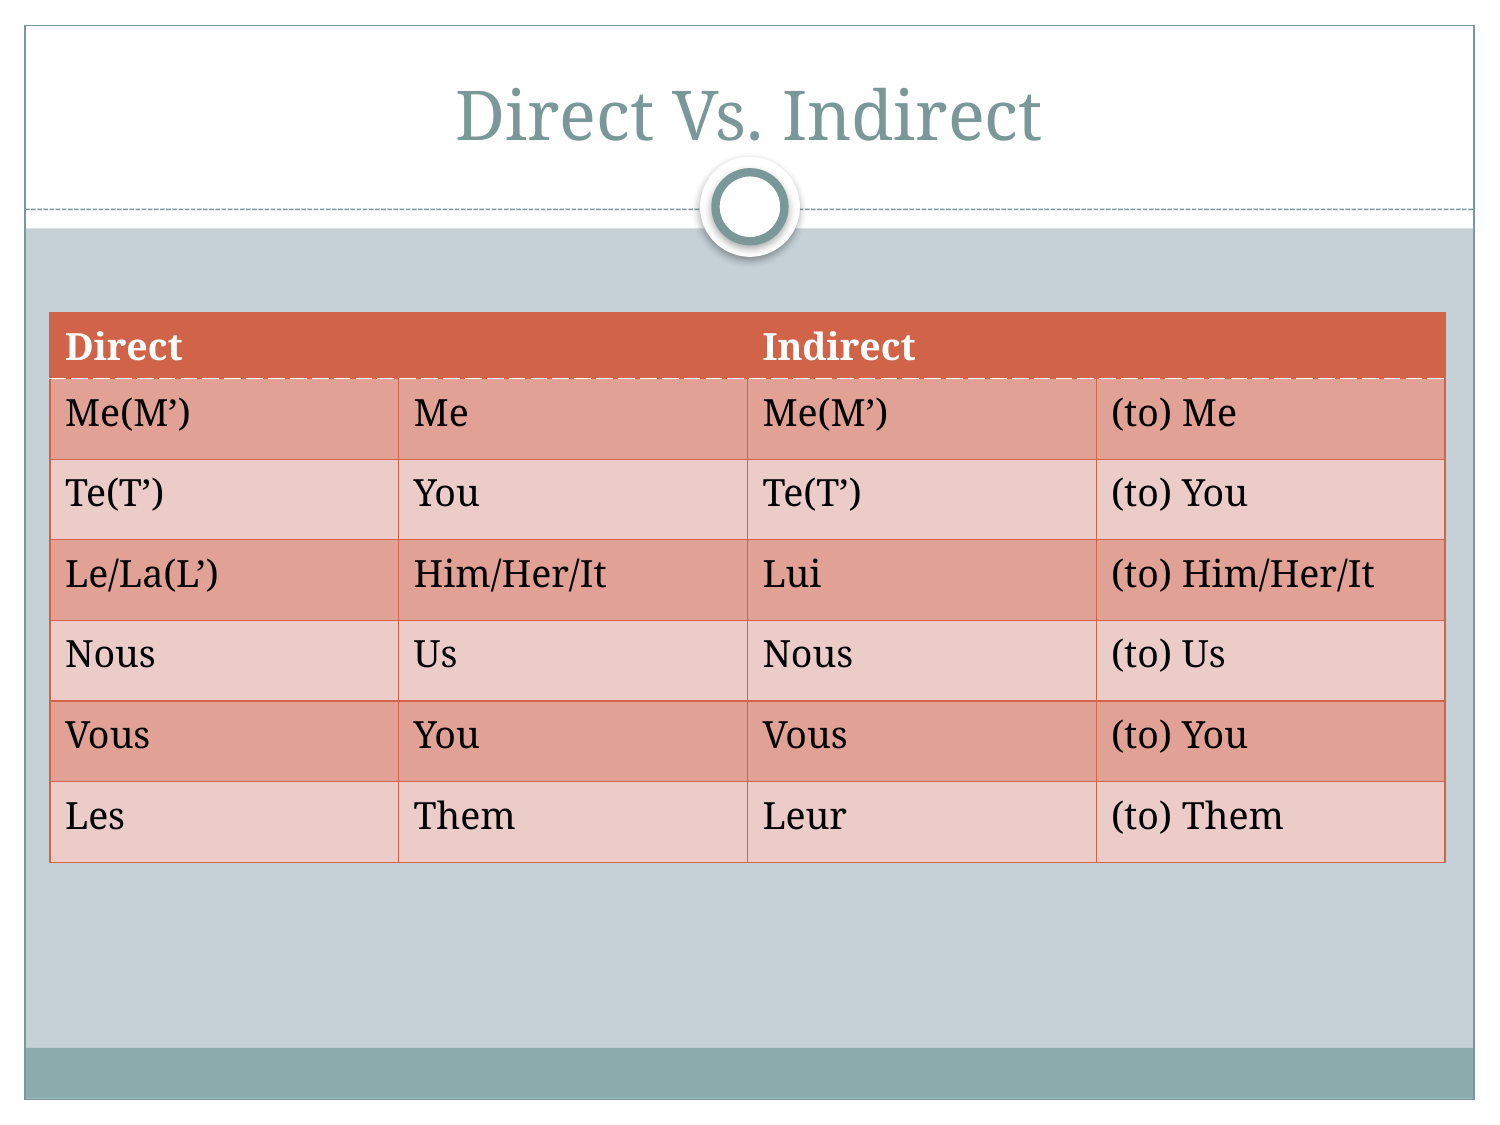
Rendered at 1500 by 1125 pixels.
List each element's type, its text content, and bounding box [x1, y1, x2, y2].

table_cell Le/La(L’) [51, 540, 398, 620]
table_cell Nous [51, 621, 398, 700]
table_cell Me(M’) [51, 379, 398, 459]
table_header [1097, 313, 1444, 379]
table_header [399, 313, 747, 379]
table_cell (to) Him/Her/It [1097, 540, 1444, 620]
table_cell (to) Me [1097, 379, 1444, 459]
table_cell Vous [51, 702, 398, 781]
table_cell You [399, 460, 747, 539]
table_cell Us [399, 621, 747, 700]
table_cell (to) You [1097, 460, 1444, 539]
table_cell Me [399, 379, 747, 459]
table_cell (to) Us [1097, 621, 1444, 700]
table_cell Him/Her/It [399, 540, 747, 620]
table_cell Me(M’) [748, 379, 1096, 459]
table_cell Lui [748, 540, 1096, 620]
table_header Indirect [748, 313, 1096, 379]
table_cell You [399, 702, 747, 781]
title Direct Vs. Indirect [49, 37, 1450, 162]
table_cell (to) Them [1097, 782, 1444, 862]
table_cell Them [399, 782, 747, 862]
table_cell Vous [748, 702, 1096, 781]
table_cell (to) You [1097, 702, 1444, 781]
table_cell Te(T’) [748, 460, 1096, 539]
table_cell Les [51, 782, 398, 862]
table_cell Leur [748, 782, 1096, 862]
table_cell Te(T’) [51, 460, 398, 539]
table_cell Nous [748, 621, 1096, 700]
table_header Direct [51, 313, 398, 379]
